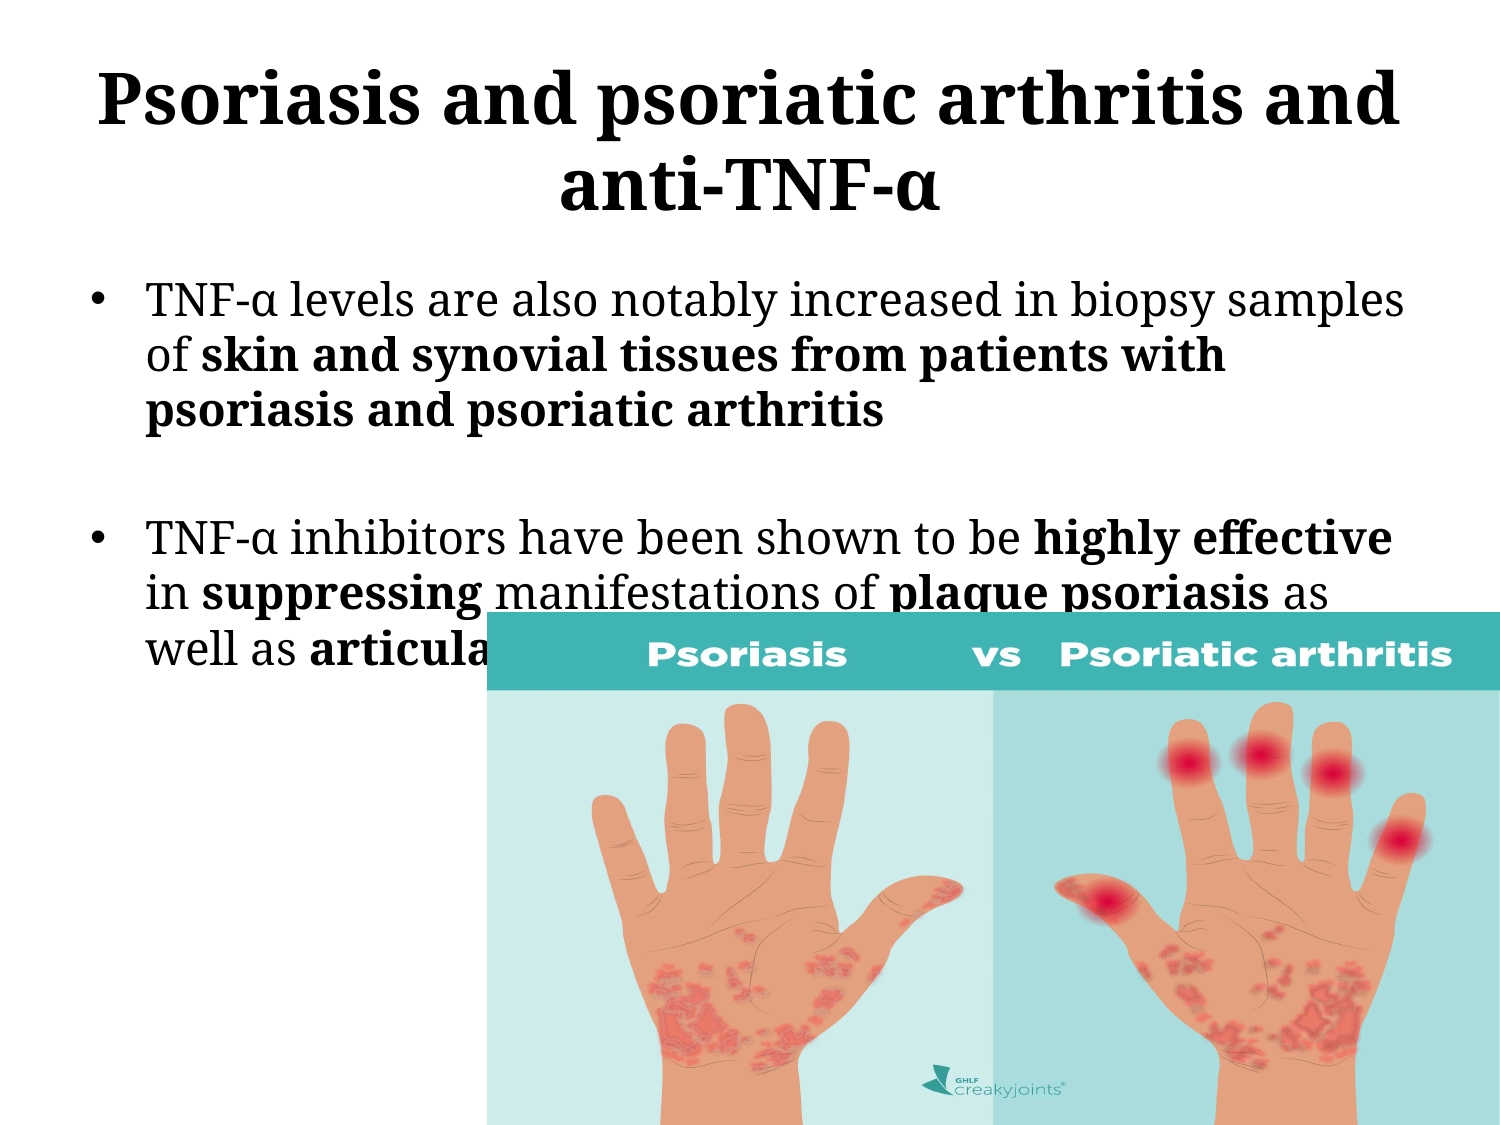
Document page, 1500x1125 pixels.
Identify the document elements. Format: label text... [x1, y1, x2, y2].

list TNF-α levels are also notably increased in biopsy samples of skin and synovial tissues from patients with psoriasis and psoriatic arthritis TNF-α inhibitors have been shown to be highly effective in suppressing manifestations of plaque psoriasis as well as articular disease in psoriatic arthritis. [75, 262, 1425, 700]
picture [487, 612, 1500, 1125]
title Psoriasis and psoriatic arthritis and anti-TNF-α [75, 45, 1425, 233]
